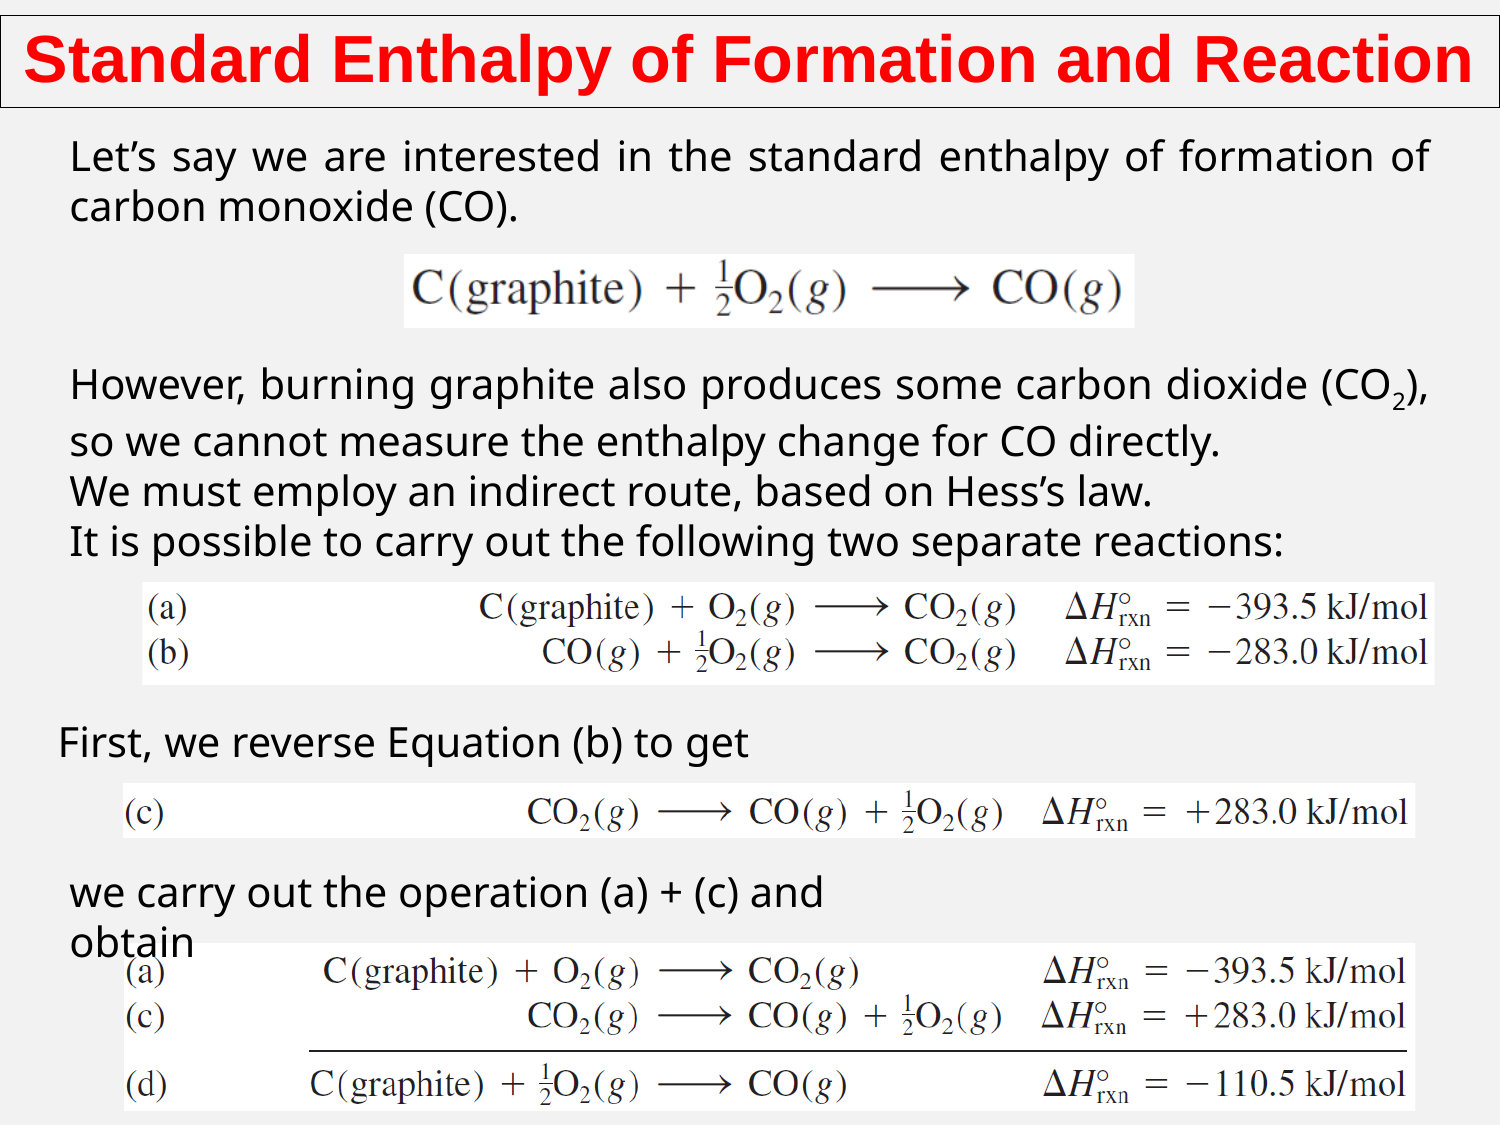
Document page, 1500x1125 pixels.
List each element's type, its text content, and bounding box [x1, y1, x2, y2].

text_box Let’s say we are interested in the standard enthalpy of formation of carbon monoxide (CO). [54, 122, 1446, 237]
text_box we carry out the operation (a) + (c) and obtain [54, 858, 973, 973]
text_box However, burning graphite also produces some carbon dioxide (CO2), so we cannot measure the enthalpy change for CO directly. We must employ an indirect route, based on Hess’s law. It is possible to carry out the following two separate reactions: [54, 350, 1445, 573]
picture [123, 943, 1416, 1111]
picture [403, 254, 1135, 328]
text_box First, we reverse Equation (b) to get [42, 708, 765, 774]
title Standard Enthalpy of Formation and Reaction [0, 15, 1500, 108]
picture [122, 783, 1416, 838]
picture [142, 582, 1435, 685]
